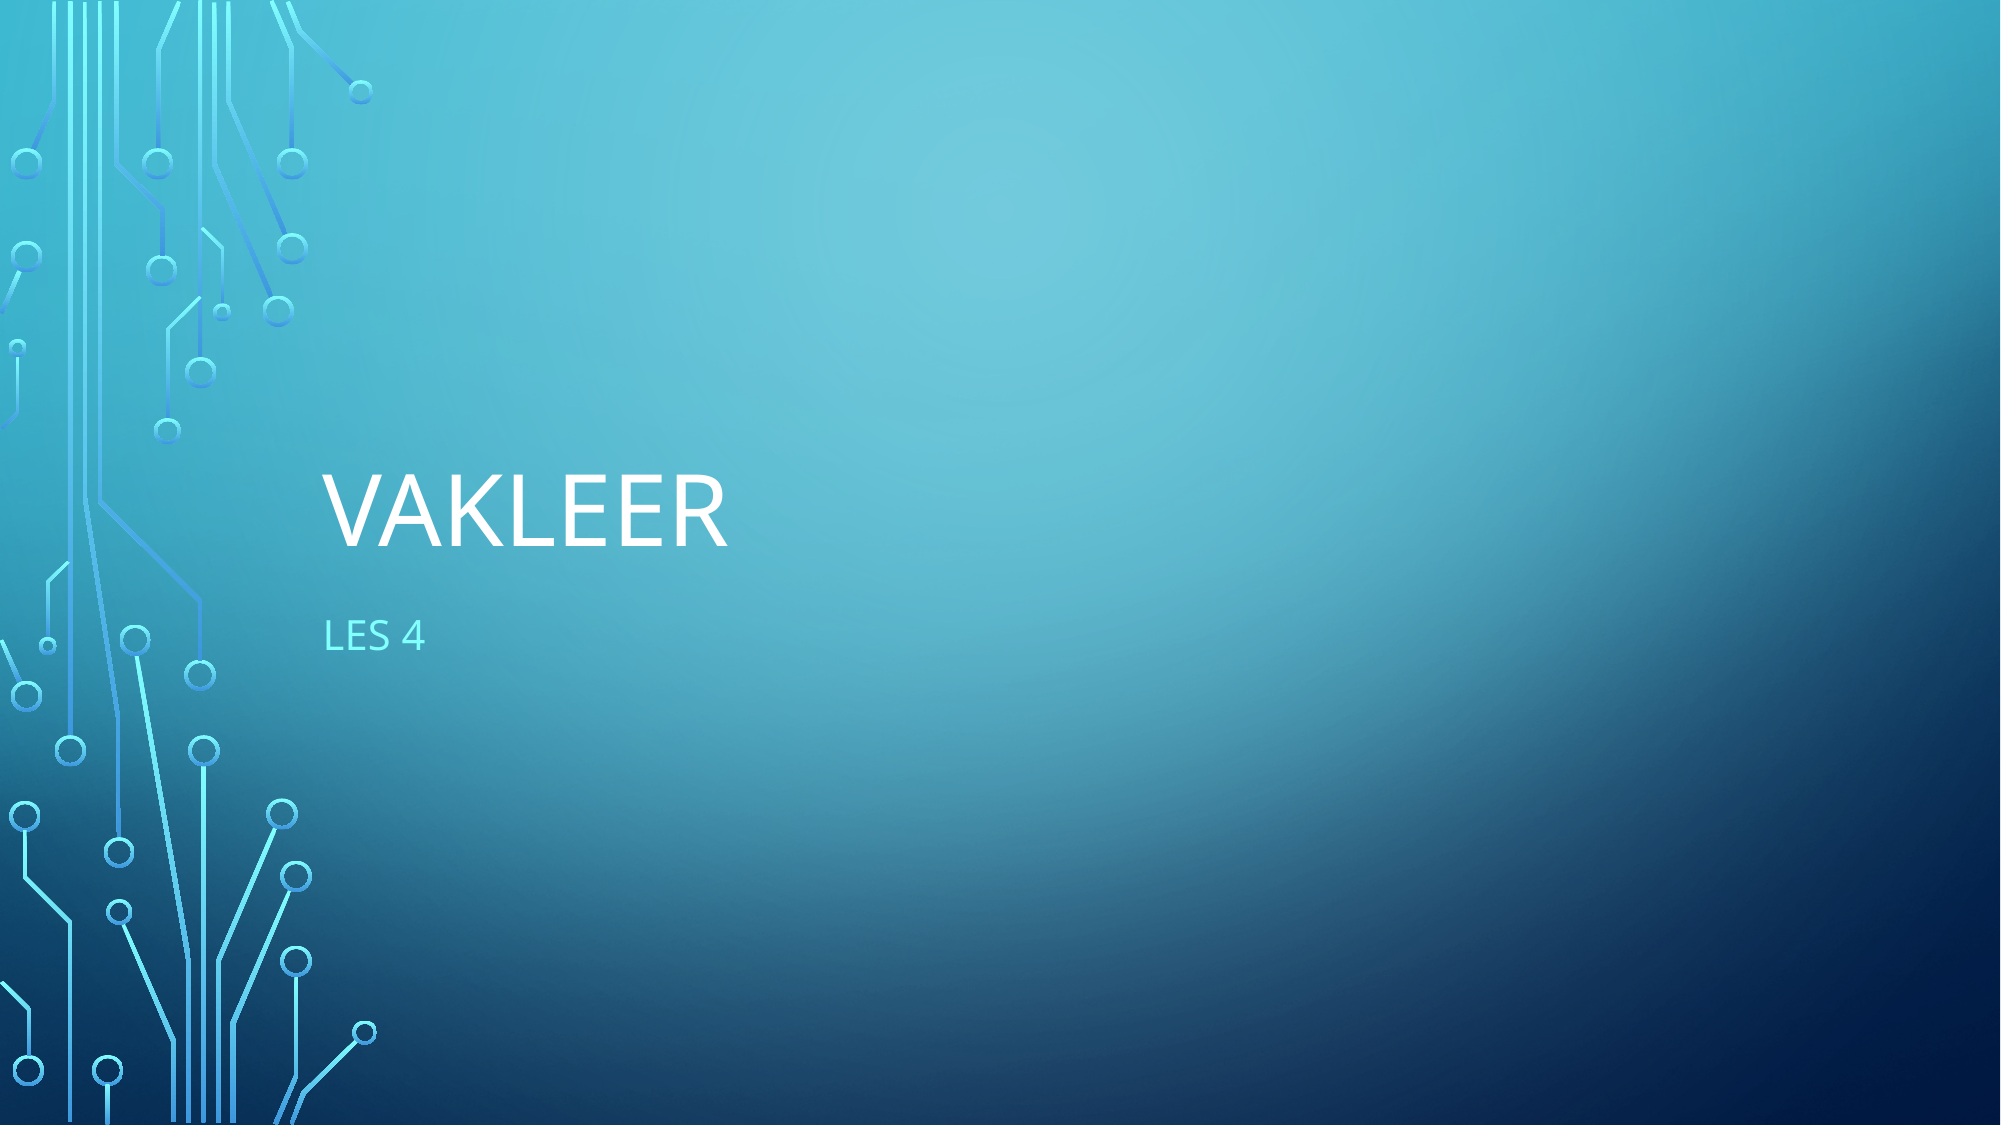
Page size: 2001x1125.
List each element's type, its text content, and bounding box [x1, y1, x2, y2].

title VAKLEER [307, 184, 1750, 576]
subtitle Les 4 [307, 590, 1750, 863]
